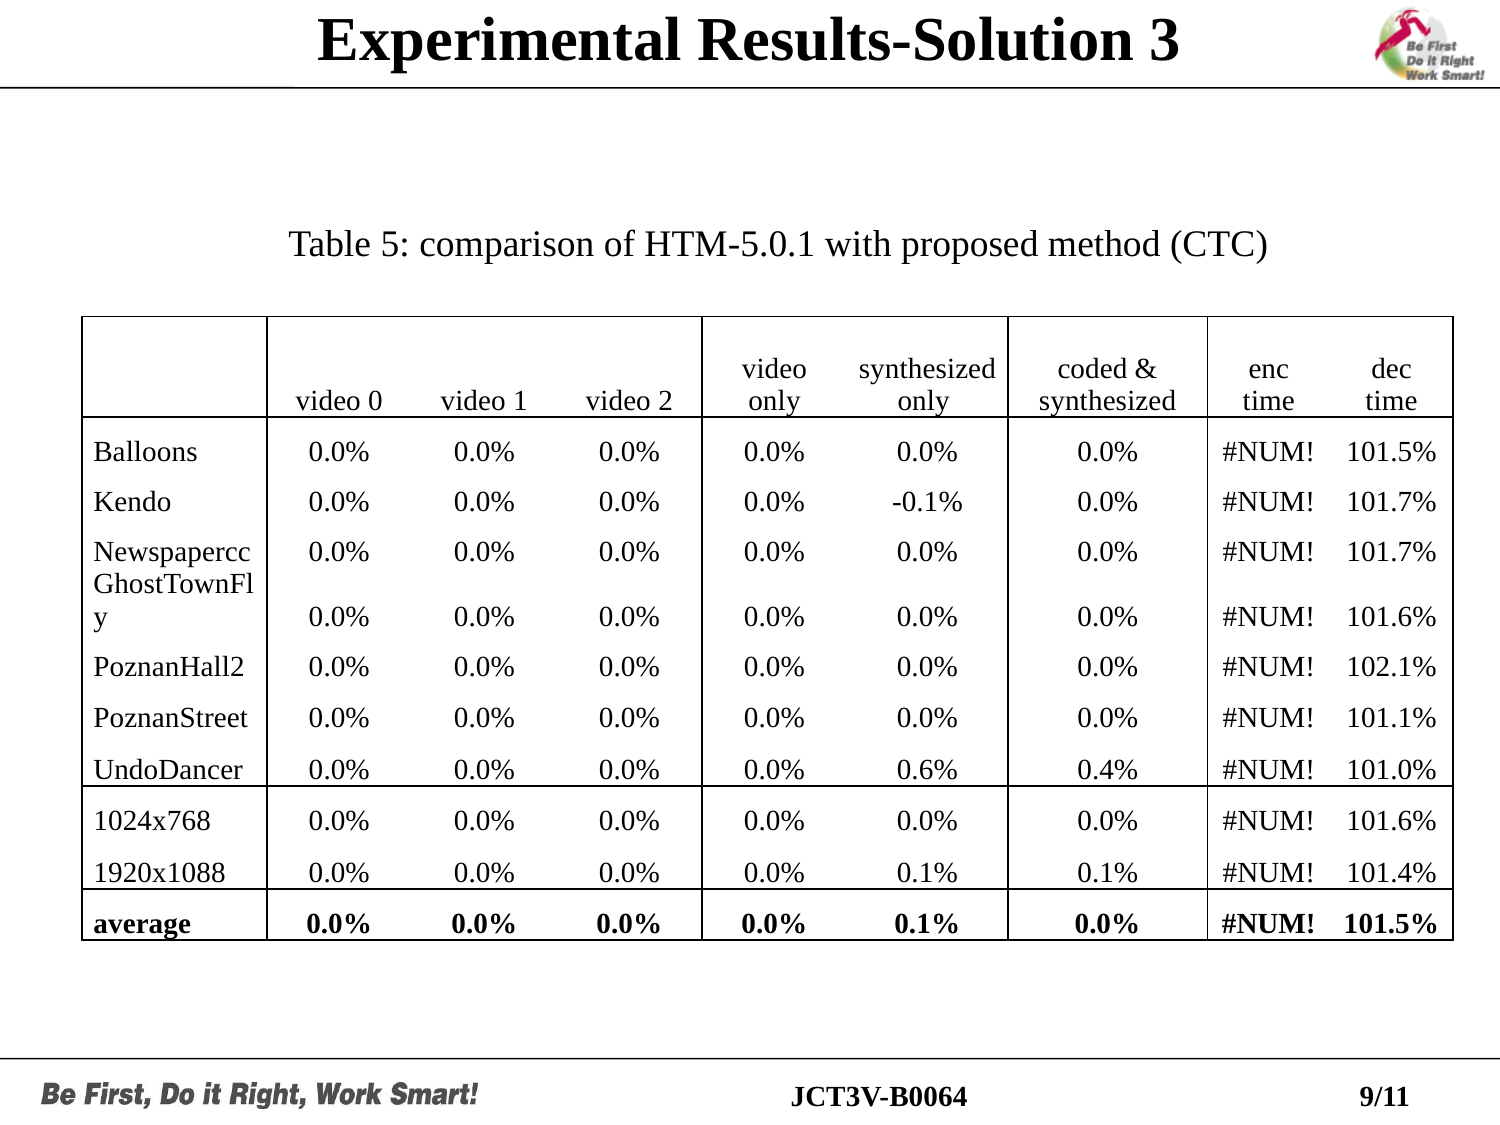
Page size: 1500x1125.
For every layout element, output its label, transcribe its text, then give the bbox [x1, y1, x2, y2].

table_cell UndoDancer [83, 733, 266, 785]
table_cell 0.0% [847, 418, 1007, 467]
table_cell 0.0% [703, 568, 847, 633]
table_cell 0.1% [847, 890, 1007, 939]
table_cell 0.0% [703, 890, 847, 939]
table_header video 1 [412, 317, 557, 416]
table_cell 0.0% [557, 418, 701, 467]
table_cell 0.0% [847, 633, 1007, 683]
table_cell 0.0% [703, 787, 847, 836]
table_cell 101.5% [1330, 418, 1452, 467]
table_cell GhostTownFly [83, 568, 266, 633]
table_cell 0.0% [268, 418, 412, 467]
table_cell 0.0% [557, 733, 701, 785]
table_cell Newspapercc [83, 518, 266, 568]
picture [1425, 5, 1489, 83]
table_cell #NUM! [1208, 568, 1330, 633]
table_cell 0.0% [412, 633, 557, 683]
table_cell Balloons [83, 418, 266, 467]
table_cell 0.0% [847, 683, 1007, 733]
table_cell 0.0% [703, 418, 847, 467]
table_cell 0.0% [703, 633, 847, 683]
table_cell 0.0% [412, 890, 557, 939]
table_cell 101.7% [1330, 467, 1452, 518]
table_cell 0.0% [412, 418, 557, 467]
table_cell 0.0% [268, 733, 412, 785]
table_cell #NUM! [1208, 467, 1330, 518]
table_cell 0.6% [847, 733, 1007, 785]
table_cell 0.0% [412, 568, 557, 633]
table_header dec time [1330, 317, 1452, 416]
table_cell 0.0% [703, 518, 847, 568]
table_cell PoznanStreet [83, 683, 266, 733]
table_cell 0.0% [557, 787, 701, 836]
table_cell #NUM! [1208, 836, 1330, 888]
table_cell 1024x768 [83, 787, 266, 836]
table_cell 0.0% [268, 836, 412, 888]
table_cell 0.0% [412, 836, 557, 888]
table_header video only [703, 317, 847, 416]
table_cell #NUM! [1208, 633, 1330, 683]
text_box Experimental Results-Solution 3 [74, 0, 1425, 129]
table_cell 101.6% [1330, 568, 1452, 633]
table_cell 0.0% [557, 518, 701, 568]
table_cell 101.0% [1330, 733, 1452, 785]
table_header video 2 [557, 317, 701, 416]
table_cell PoznanHall2 [83, 633, 266, 683]
table_cell 0.0% [557, 890, 701, 939]
table_cell 0.0% [1009, 568, 1207, 633]
table_cell 0.0% [1009, 633, 1207, 683]
table_cell 0.0% [1009, 890, 1207, 939]
table_cell 0.0% [847, 568, 1007, 633]
table_cell 0.0% [412, 467, 557, 518]
table_cell 0.0% [1009, 683, 1207, 733]
table_cell 0.0% [268, 633, 412, 683]
table_cell -0.1% [847, 467, 1007, 518]
table_cell 0.0% [557, 683, 701, 733]
table_cell average [83, 890, 266, 939]
table_cell 0.0% [1009, 518, 1207, 568]
table_header synthesized only [847, 317, 1007, 416]
table_cell 0.0% [557, 467, 701, 518]
table_cell 0.0% [1009, 787, 1207, 836]
picture [41, 1082, 478, 1109]
table_cell 0.0% [703, 467, 847, 518]
table_cell #NUM! [1208, 418, 1330, 467]
table_cell 0.0% [557, 836, 701, 888]
table_cell 0.0% [412, 733, 557, 785]
table_cell 0.0% [847, 787, 1007, 836]
table_cell 0.0% [412, 518, 557, 568]
table_cell 0.0% [412, 787, 557, 836]
table_cell #NUM! [1208, 518, 1330, 568]
table_cell #NUM! [1208, 683, 1330, 733]
table_cell 0.0% [557, 568, 701, 633]
table_cell 101.7% [1330, 518, 1452, 568]
table_cell 102.1% [1330, 633, 1452, 683]
table_cell 0.0% [268, 568, 412, 633]
table_cell 101.4% [1330, 836, 1452, 888]
table_cell 0.0% [557, 633, 701, 683]
table_cell 0.4% [1009, 733, 1207, 785]
table_cell 0.0% [703, 683, 847, 733]
table_cell 0.0% [847, 518, 1007, 568]
table_cell 0.0% [268, 683, 412, 733]
table_header video 0 [268, 317, 412, 416]
table_cell 0.0% [703, 836, 847, 888]
table_cell 0.0% [268, 787, 412, 836]
table_cell 101.6% [1330, 787, 1452, 836]
table_header coded & synthesized [1009, 317, 1207, 416]
table_cell #NUM! [1208, 787, 1330, 836]
table_header enc time [1208, 317, 1330, 416]
table_cell 0.0% [412, 683, 557, 733]
table_cell 0.0% [268, 518, 412, 568]
table_cell 0.0% [703, 733, 847, 785]
table_cell #NUM! [1208, 733, 1330, 785]
table_cell Kendo [83, 467, 266, 518]
text_box Table 5: comparison of HTM-5.0.1 with proposed method (CTC) [273, 211, 1285, 272]
table_cell 101.1% [1330, 683, 1452, 733]
table_cell 0.0% [268, 467, 412, 518]
table_cell 0.1% [1009, 836, 1207, 888]
table_cell 1920x1088 [83, 836, 266, 888]
table_cell 0.1% [847, 836, 1007, 888]
table_cell 0.0% [1009, 418, 1207, 467]
table_cell #NUM! [1208, 890, 1330, 939]
table_header [83, 317, 266, 416]
slide_number 9/11 [1074, 1065, 1425, 1125]
table_cell 0.0% [1009, 467, 1207, 518]
table_cell 0.0% [268, 890, 412, 939]
table_cell 101.5% [1330, 890, 1452, 939]
text_box JCT3V-B0064 [632, 1065, 983, 1125]
